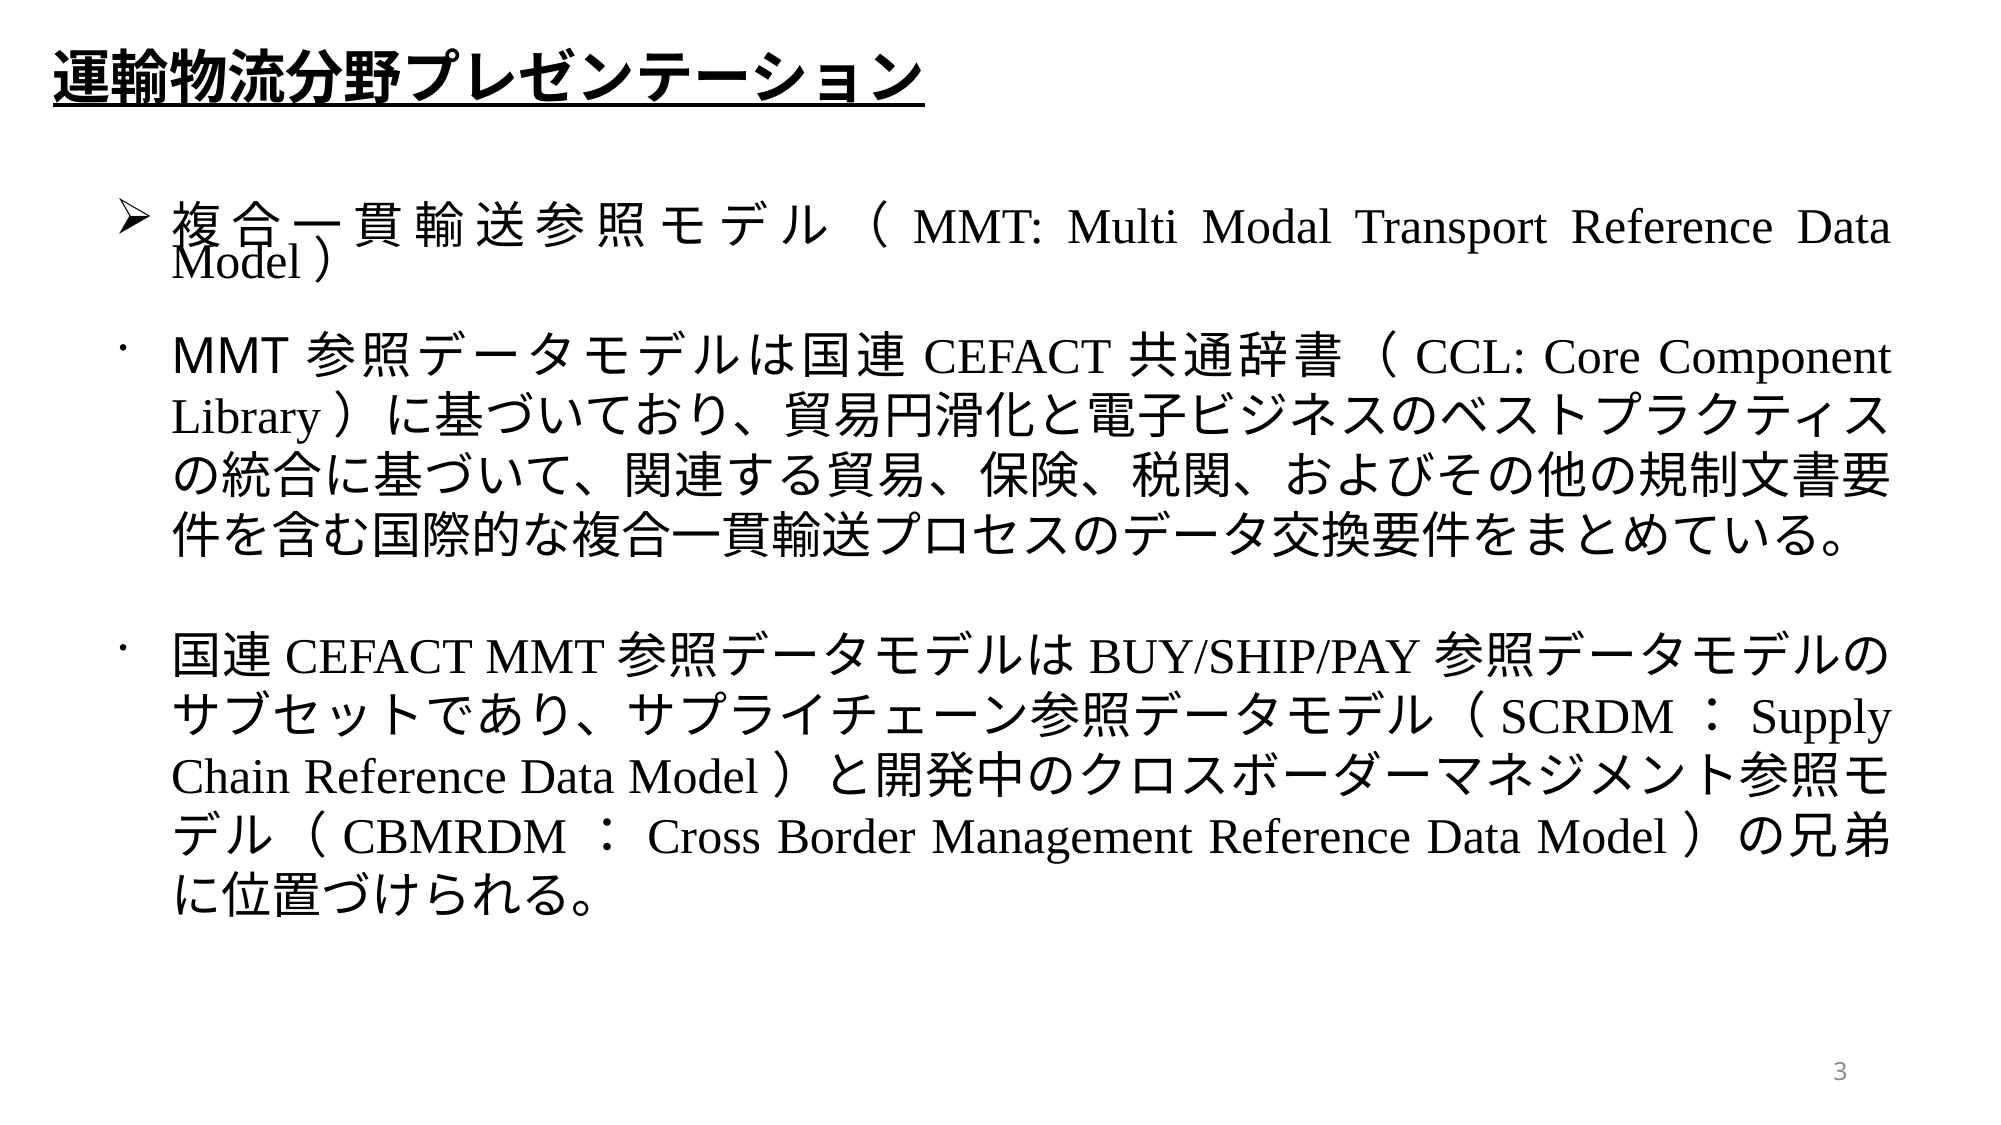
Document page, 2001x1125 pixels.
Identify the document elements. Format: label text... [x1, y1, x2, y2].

slide_number 3 [1412, 1042, 1863, 1103]
text_box 複合一貫輸送参照モデル（MMT: Multi Modal Transport Reference Data Model） MMT参照データモデルは国連CEFACT共通辞書（CCL: Core Component Library）に基づいており、貿易円滑化と電子ビジネスのベストプラクティスの統合に基づいて、関連する貿易、保険、税関、およびその他の規制文書要件を含む国際的な複合一貫輸送プロセスのデータ交換要件をまとめている。 国連CEFACT MMT参照データモデルはBUY/SHIP/PAY参照データモデルのサブセットであり、サプライチェーン参照データモデル（SCRDM：Supply Chain Reference Data Model）と開発中のクロスボーダーマネジメント参照モデル（CBMRDM：Cross Border Management Reference Data Model）の兄弟に位置づけられる。 [99, 210, 1907, 992]
text_box 運輸物流分野プレゼンテーション [37, 32, 1333, 118]
